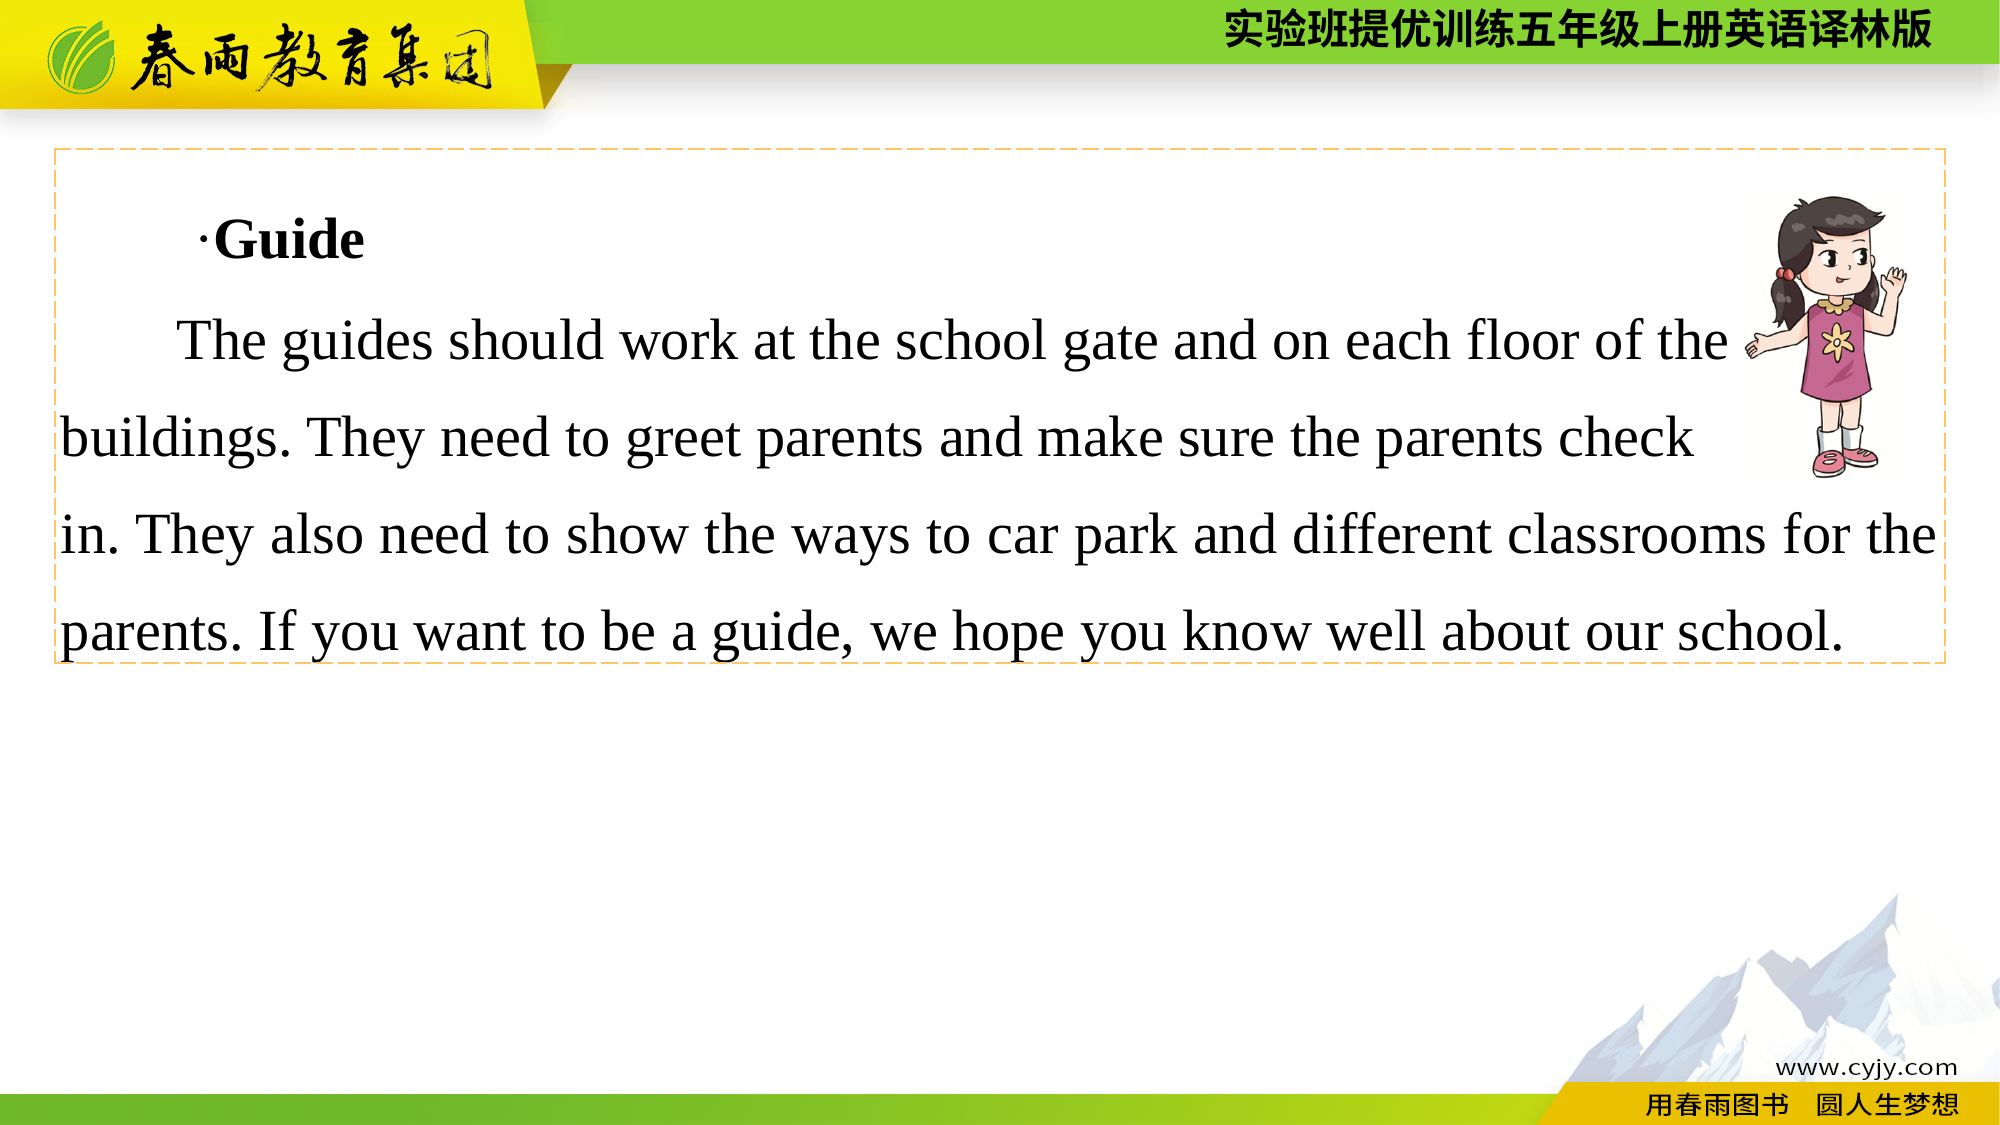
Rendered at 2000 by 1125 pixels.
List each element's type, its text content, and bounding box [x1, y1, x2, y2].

table_header ·Guide The guides should work at the school gate and on each floor of the buildings. They need to greet parents and make sure the parents check in. They also need to show the ways to car park and different classrooms for the parents. If you want to be a guide, we hope you know well about our school. [55, 149, 1945, 663]
picture [0, 0, 2000, 1125]
